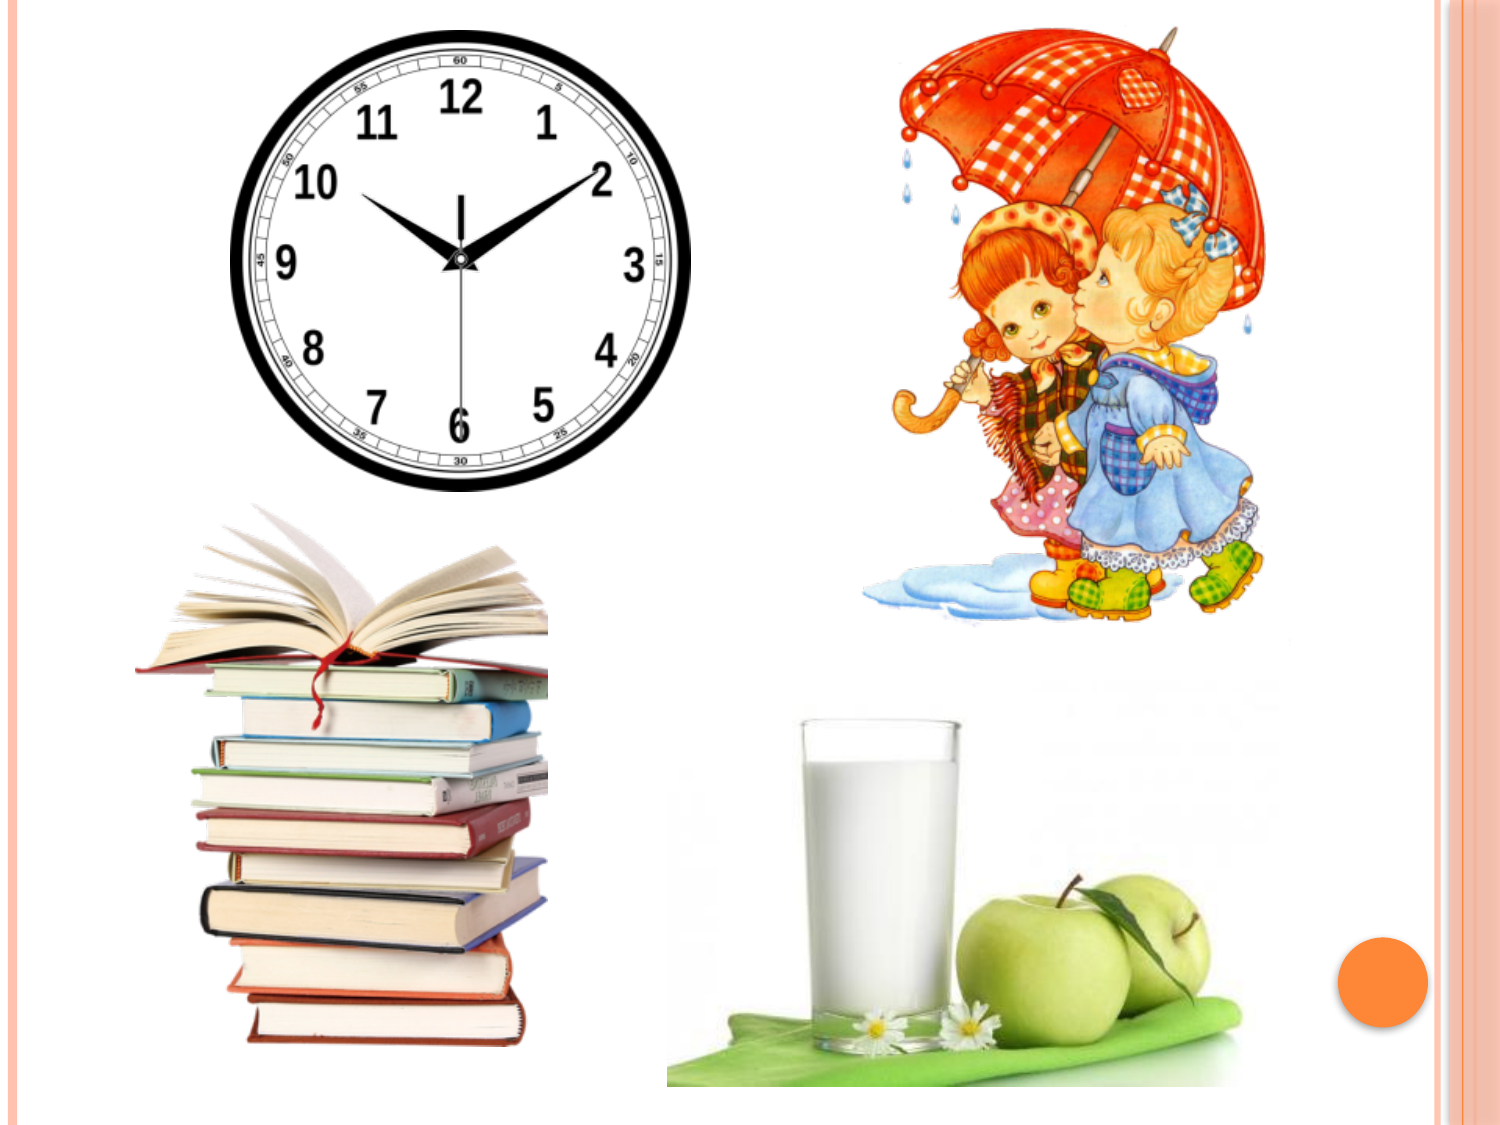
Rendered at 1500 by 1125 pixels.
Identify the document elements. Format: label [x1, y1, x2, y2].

picture [855, 18, 1291, 646]
picture [135, 502, 549, 1048]
picture [229, 30, 692, 493]
picture [666, 680, 1279, 1088]
